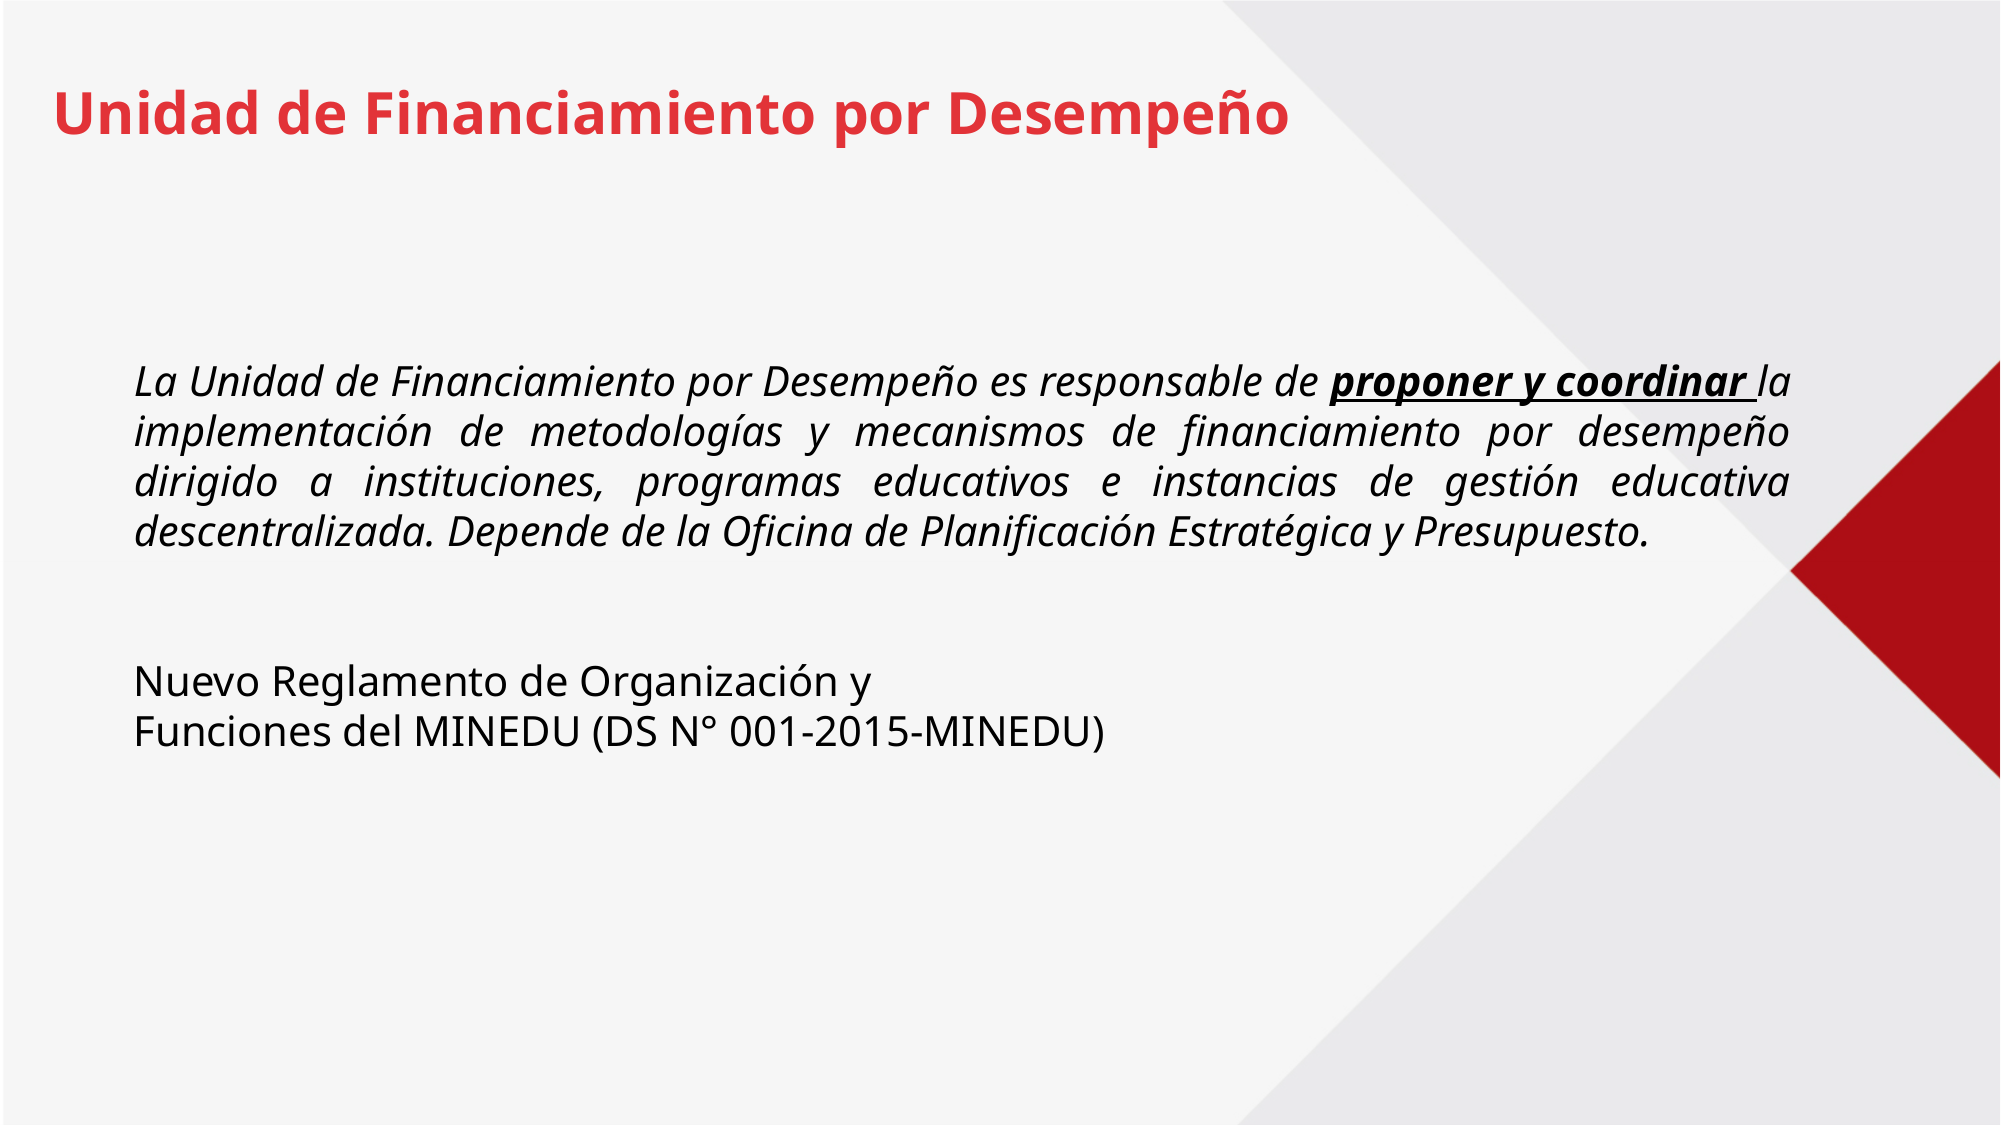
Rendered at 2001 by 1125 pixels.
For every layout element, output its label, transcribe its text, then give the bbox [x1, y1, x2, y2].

picture [0, 0, 2001, 1125]
text_box Unidad de Financiamiento por Desempeño [37, 59, 2000, 163]
text_box La Unidad de Financiamiento por Desempeño es responsable de proponer y coordinar la implementación de metodologías y mecanismos de financiamiento por desempeño dirigido a instituciones, programas educativos e instancias de gestión educativa descentralizada. Depende de la Oficina de Planificación Estratégica y Presupuesto. Nuevo Reglamento de Organización y Funciones del MINEDU (DS N° 001-2015-MINEDU) [118, 346, 1807, 812]
